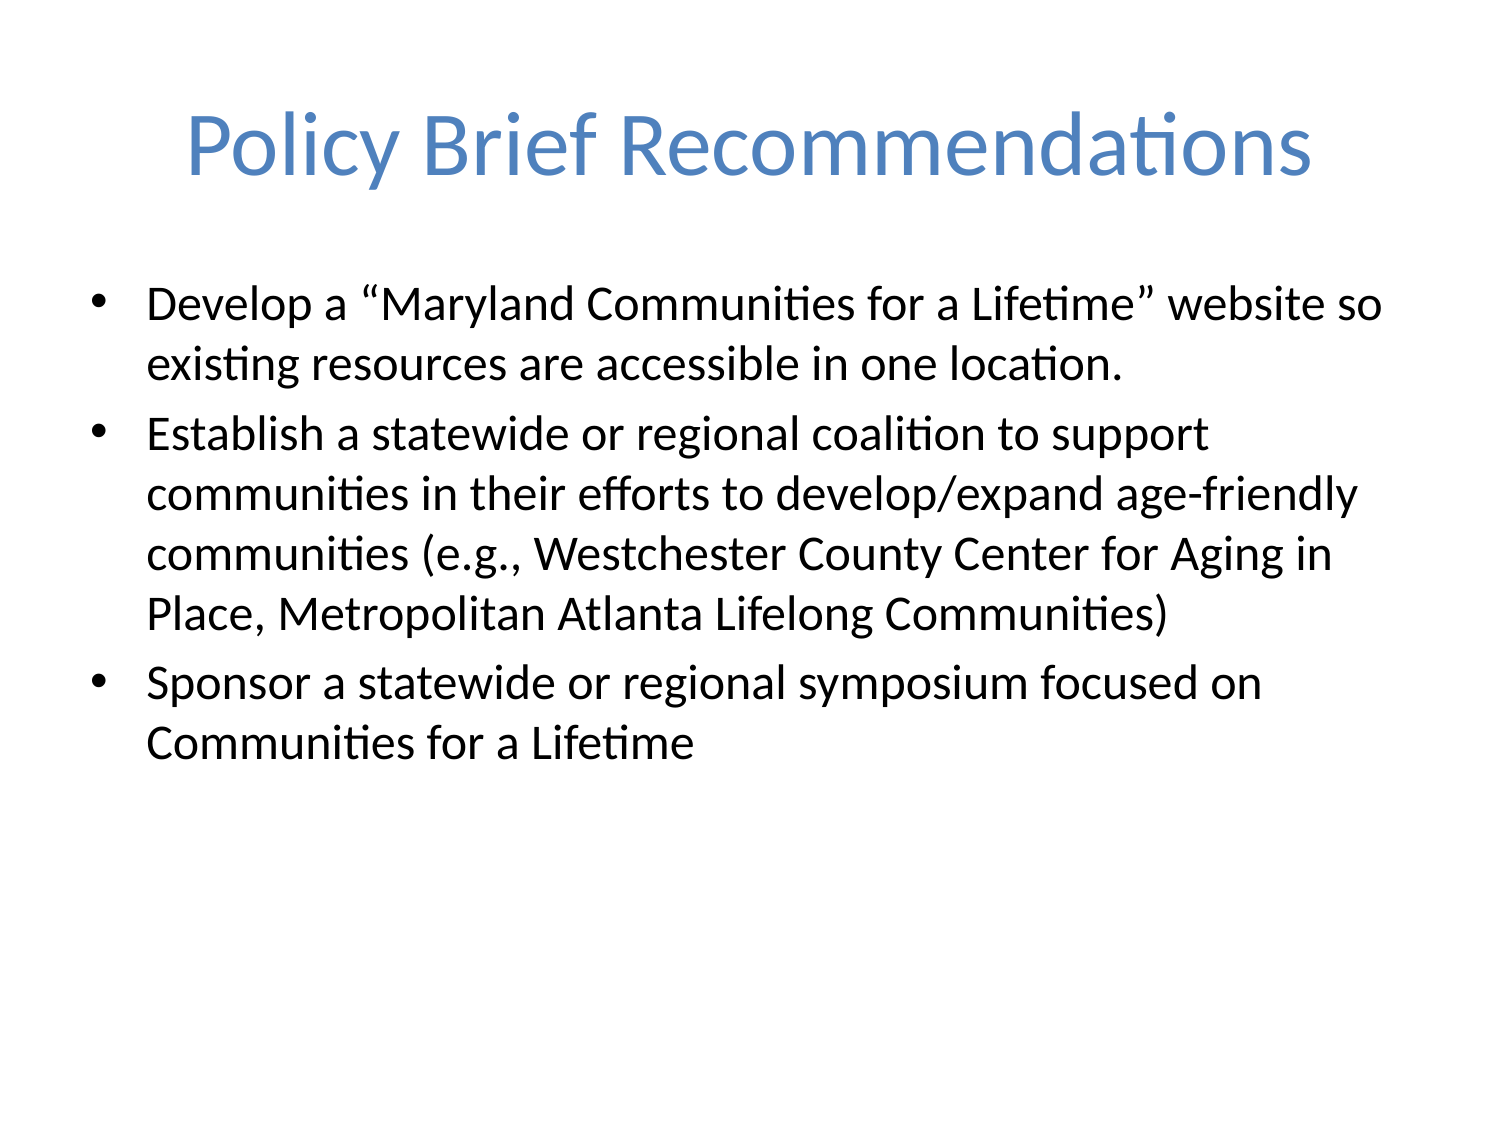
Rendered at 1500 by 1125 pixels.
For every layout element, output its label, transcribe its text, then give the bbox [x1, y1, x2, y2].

title Policy Brief Recommendations [75, 45, 1425, 233]
list Develop a “Maryland Communities for a Lifetime” website so existing resources are accessible in one location. Establish a statewide or regional coalition to support communities in their efforts to develop/expand age-friendly communities (e.g., Westchester County Center for Aging in Place, Metropolitan Atlanta Lifelong Communities) Sponsor a statewide or regional symposium focused on Communities for a Lifetime [75, 262, 1425, 1005]
